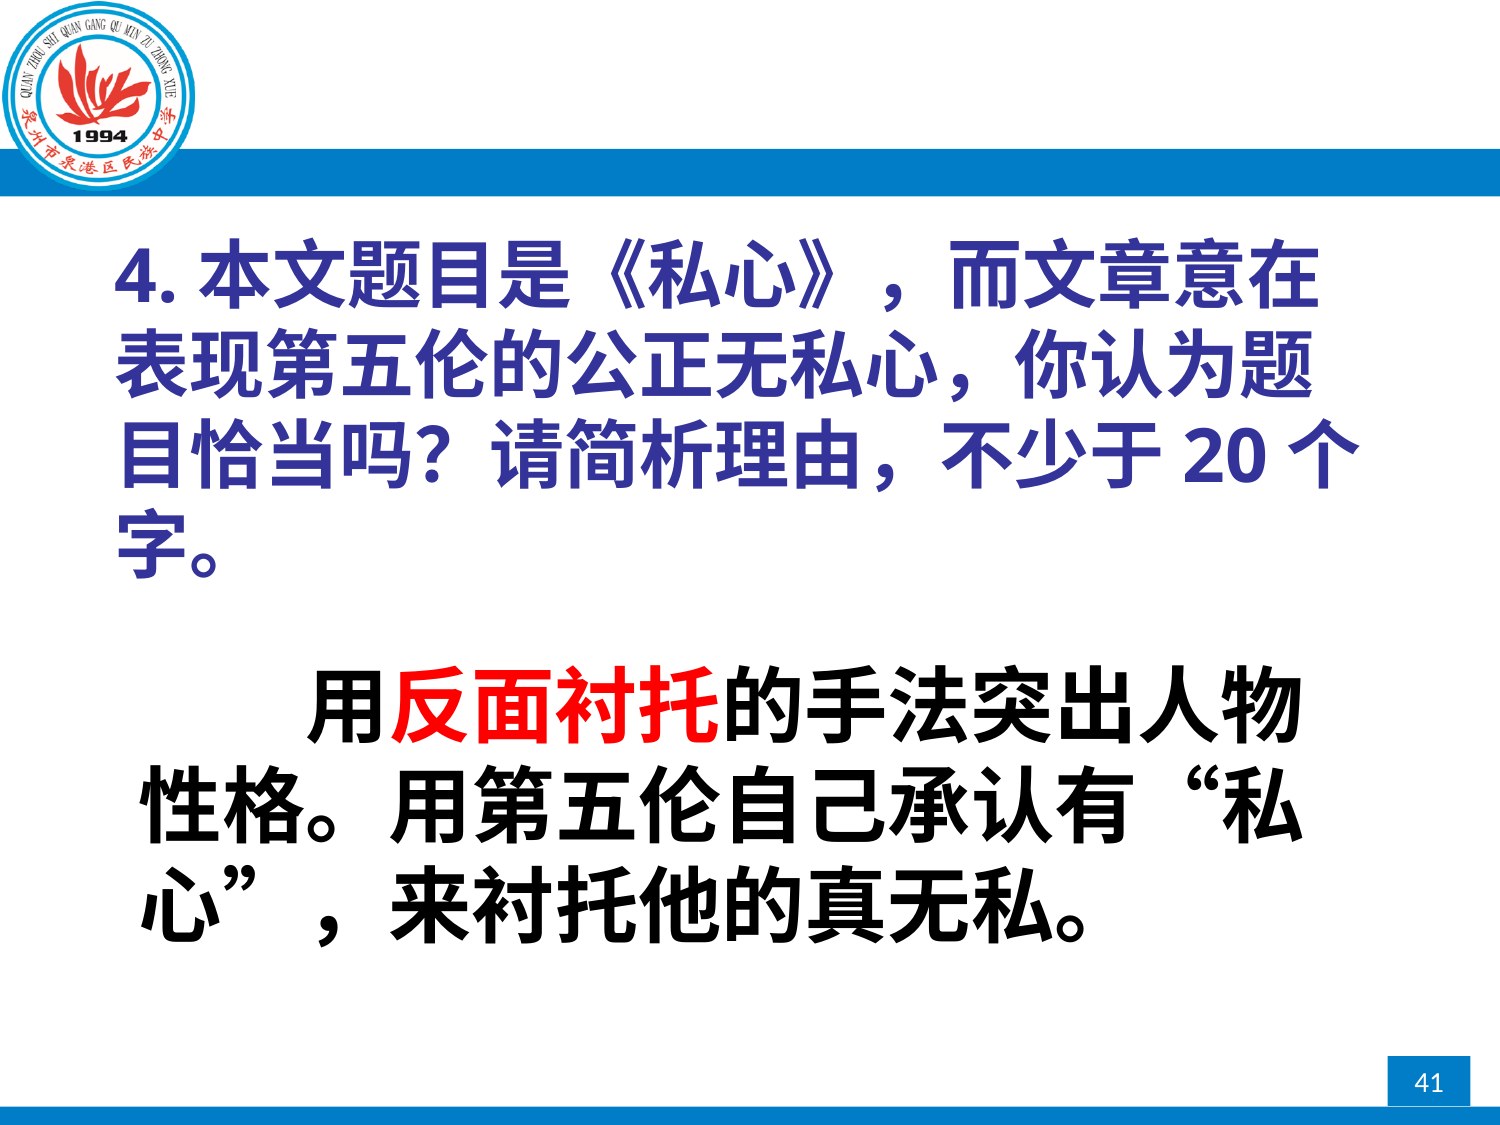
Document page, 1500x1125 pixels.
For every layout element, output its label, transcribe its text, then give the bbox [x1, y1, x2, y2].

picture [2, 1, 88, 86]
text_box 4.本文题目是《私心》，而文章意在表现第五伦的公正无私心，你认为题目恰当吗？请简析理由，不少于20个字。 [100, 219, 1388, 595]
picture [9, 6, 189, 186]
text_box 用反面衬托的手法突出人物性格。用第五伦自己承认有“私心”，来衬托他的真无私。 [123, 645, 1376, 960]
picture [120, 114, 195, 191]
picture [2, 107, 78, 191]
picture [110, 1, 195, 79]
